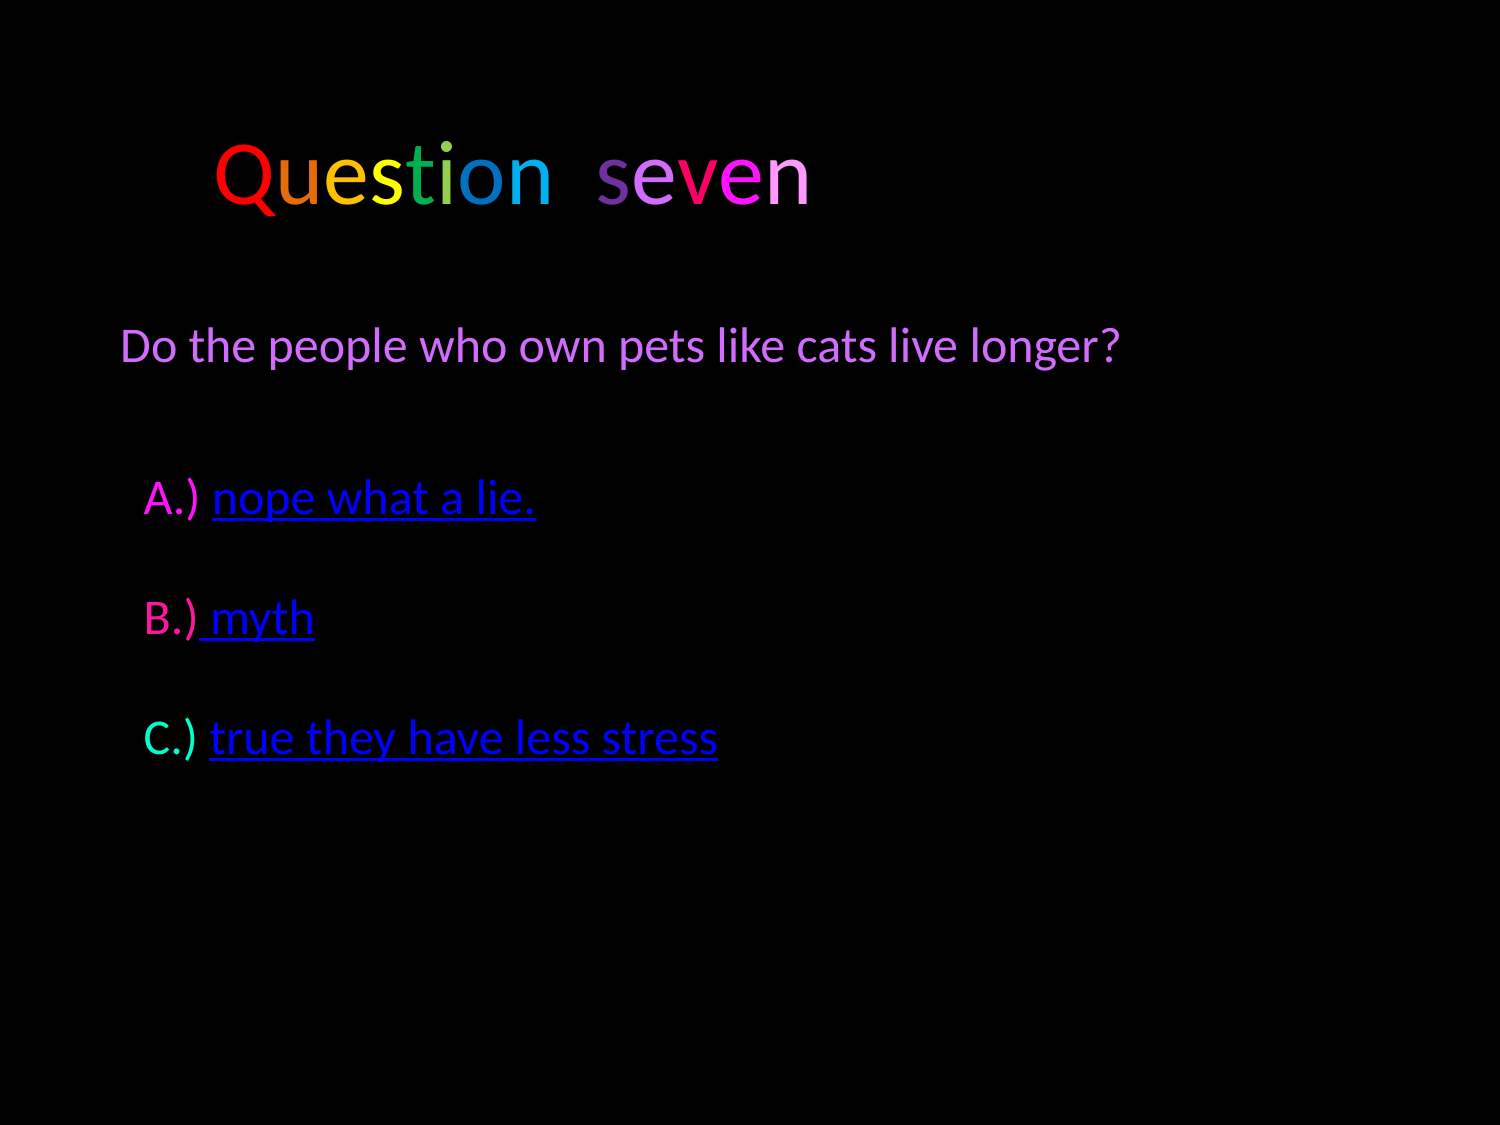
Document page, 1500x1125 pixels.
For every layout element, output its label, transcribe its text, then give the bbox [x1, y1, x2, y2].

text_box Do the people who own pets like cats live longer? [105, 304, 1149, 665]
text_box Question seven [199, 105, 903, 231]
text_box A.) nope what a lie. B.) myth C.) true they have less stress [128, 456, 1231, 772]
